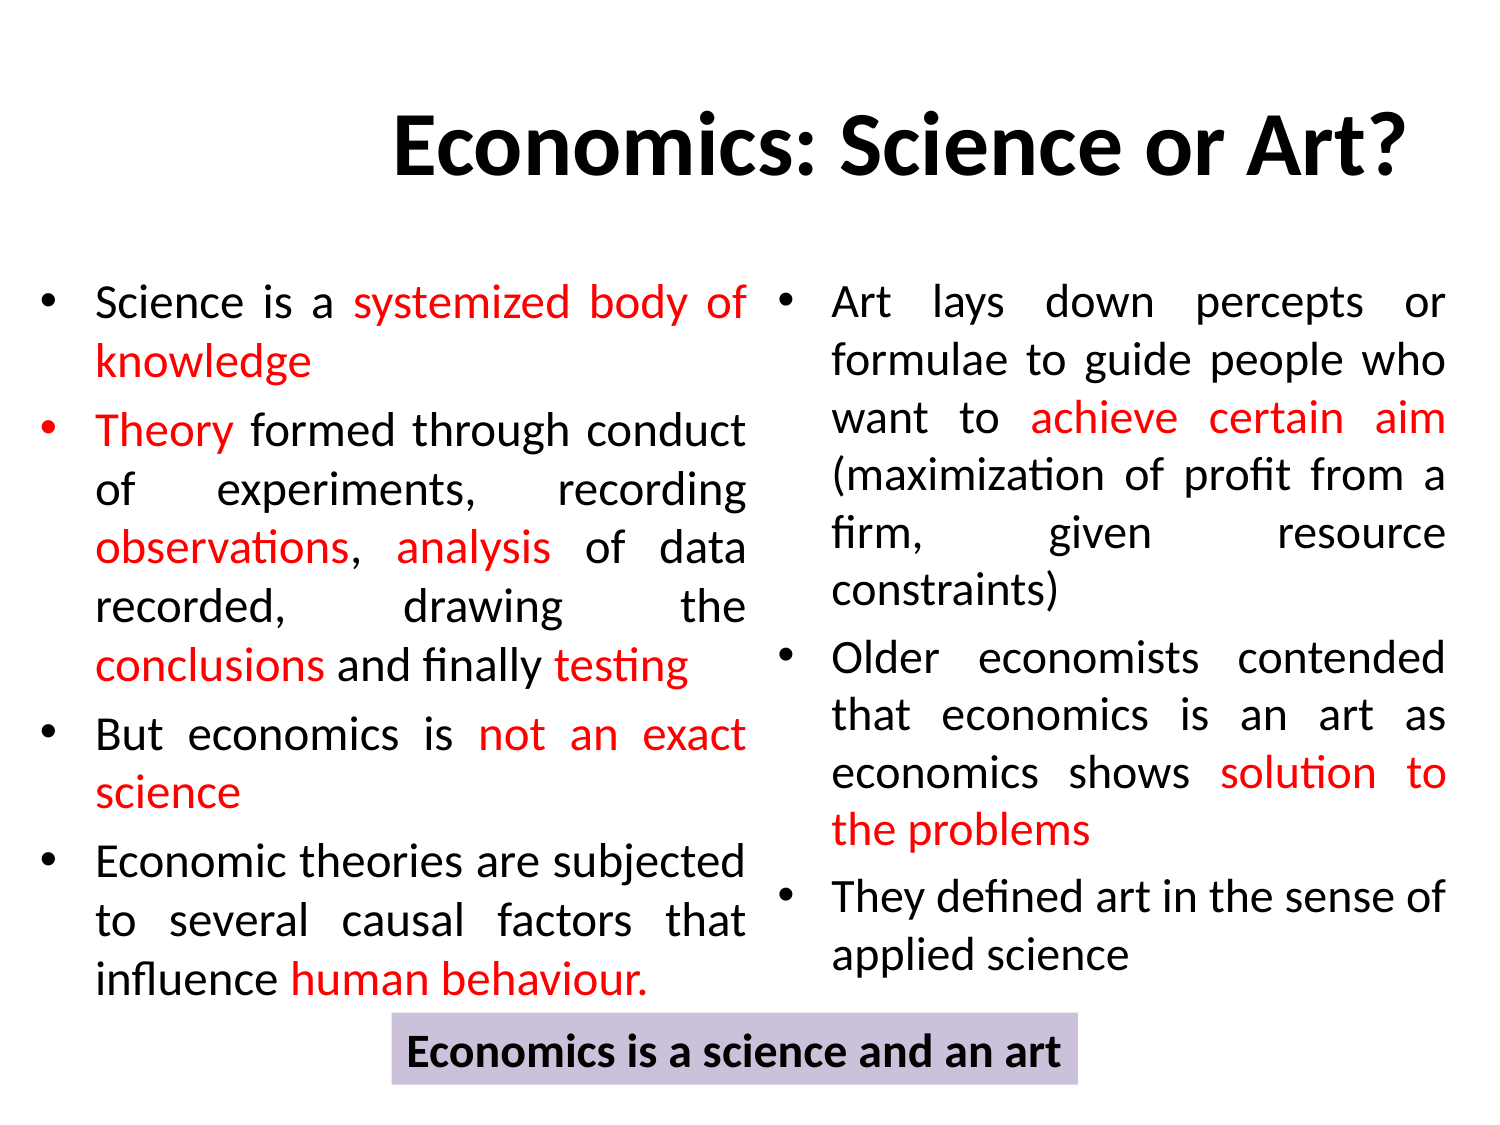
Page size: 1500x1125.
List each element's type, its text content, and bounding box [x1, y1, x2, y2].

text_box Art lays down percepts or formulae to guide people who want to achieve certain aim (maximization of profit from a firm, given resource constraints) Older economists contended that economics is an art as economics shows solution to the problems They defined art in the sense of applied science [762, 262, 1463, 988]
list Science is a systemized body of knowledge Theory formed through conduct of experiments, recording observations, analysis of data recorded, drawing the conclusions and finally testing But economics is not an exact science Economic theories are subjected to several causal factors that influence human behaviour. [24, 262, 763, 1063]
title Economics: Science or Art? [75, 45, 1425, 233]
text_box Economics is a science and an art [391, 1012, 1078, 1085]
